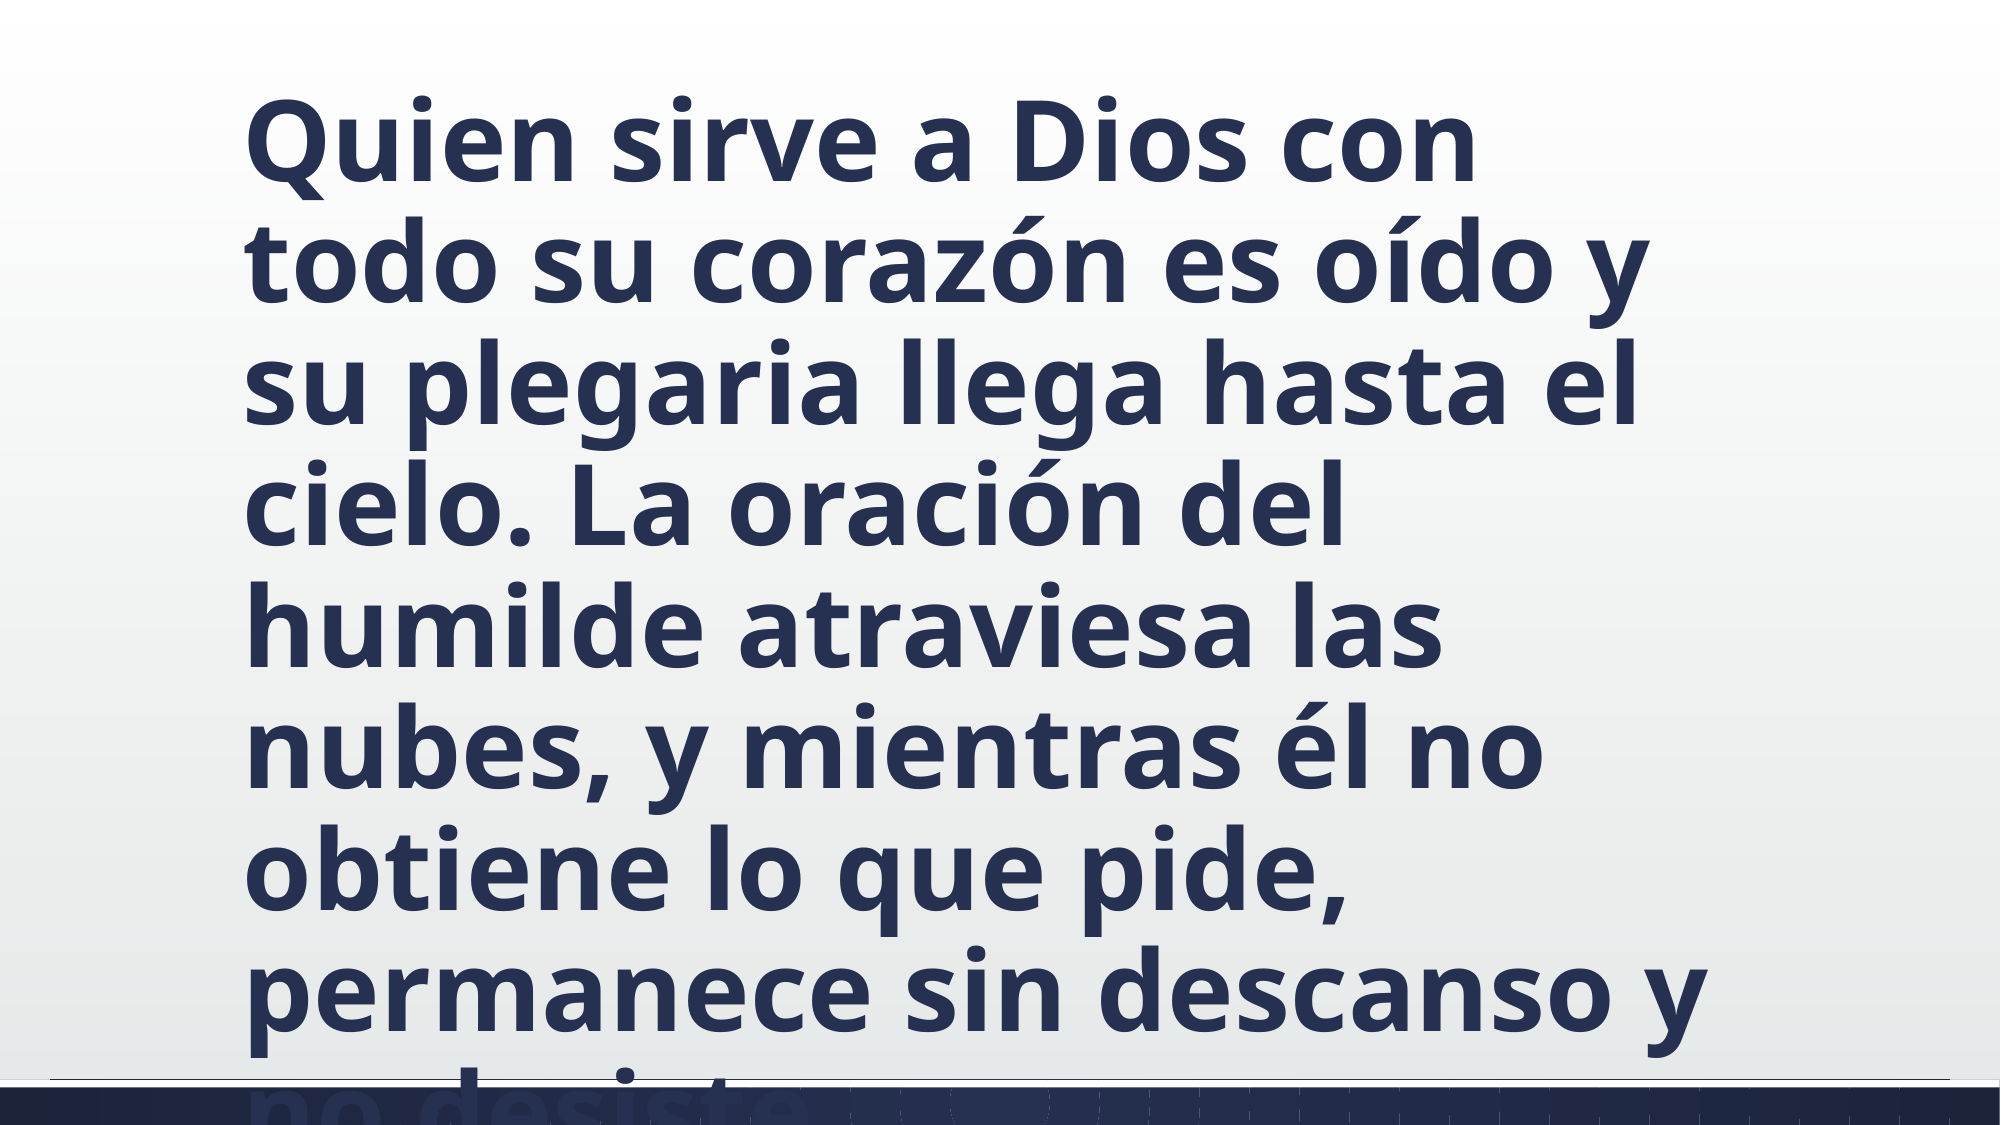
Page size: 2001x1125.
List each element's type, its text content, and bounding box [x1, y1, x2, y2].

list Quien sirve a Dios con todo su corazón es oído y su plegaria llega hasta el cielo. La oración del humilde atraviesa las nubes, y mientras él no obtiene lo que pide, permanece sin descanso y no desiste, [219, 76, 1780, 990]
